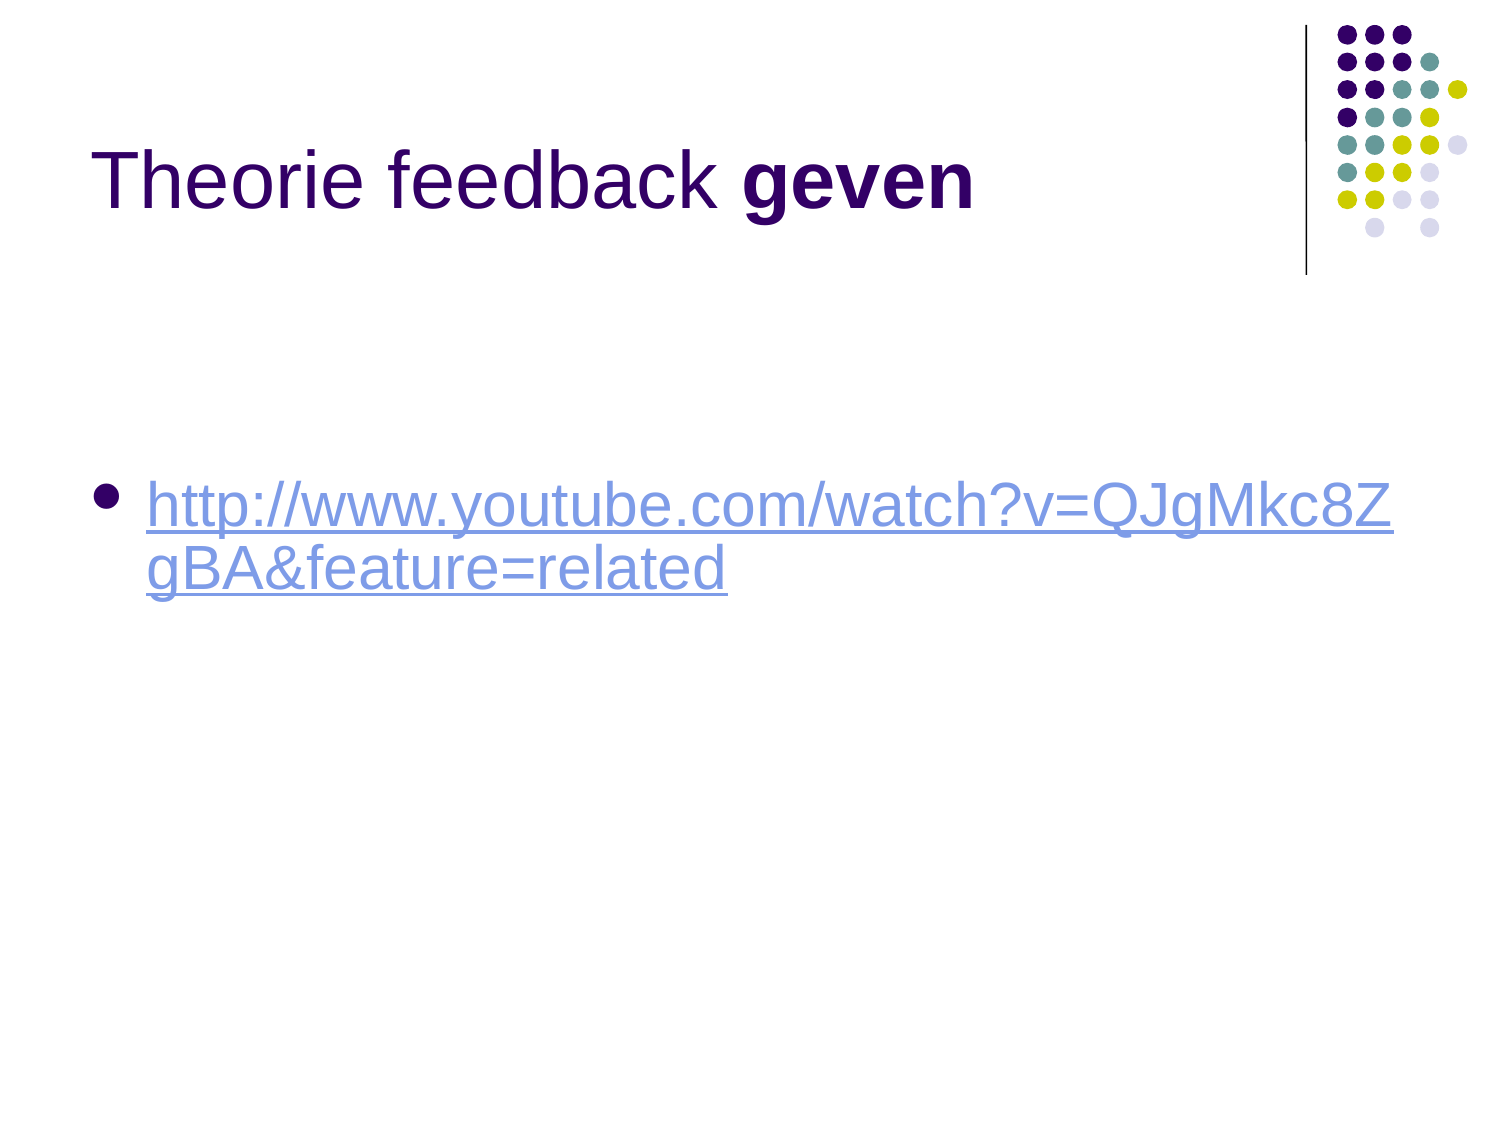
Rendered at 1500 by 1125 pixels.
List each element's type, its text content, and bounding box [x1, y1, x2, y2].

list http://www.youtube.com/watch?v=QJgMkc8ZgBA&feature=related [75, 282, 1425, 1006]
title Theorie feedback geven [75, 20, 1313, 233]
